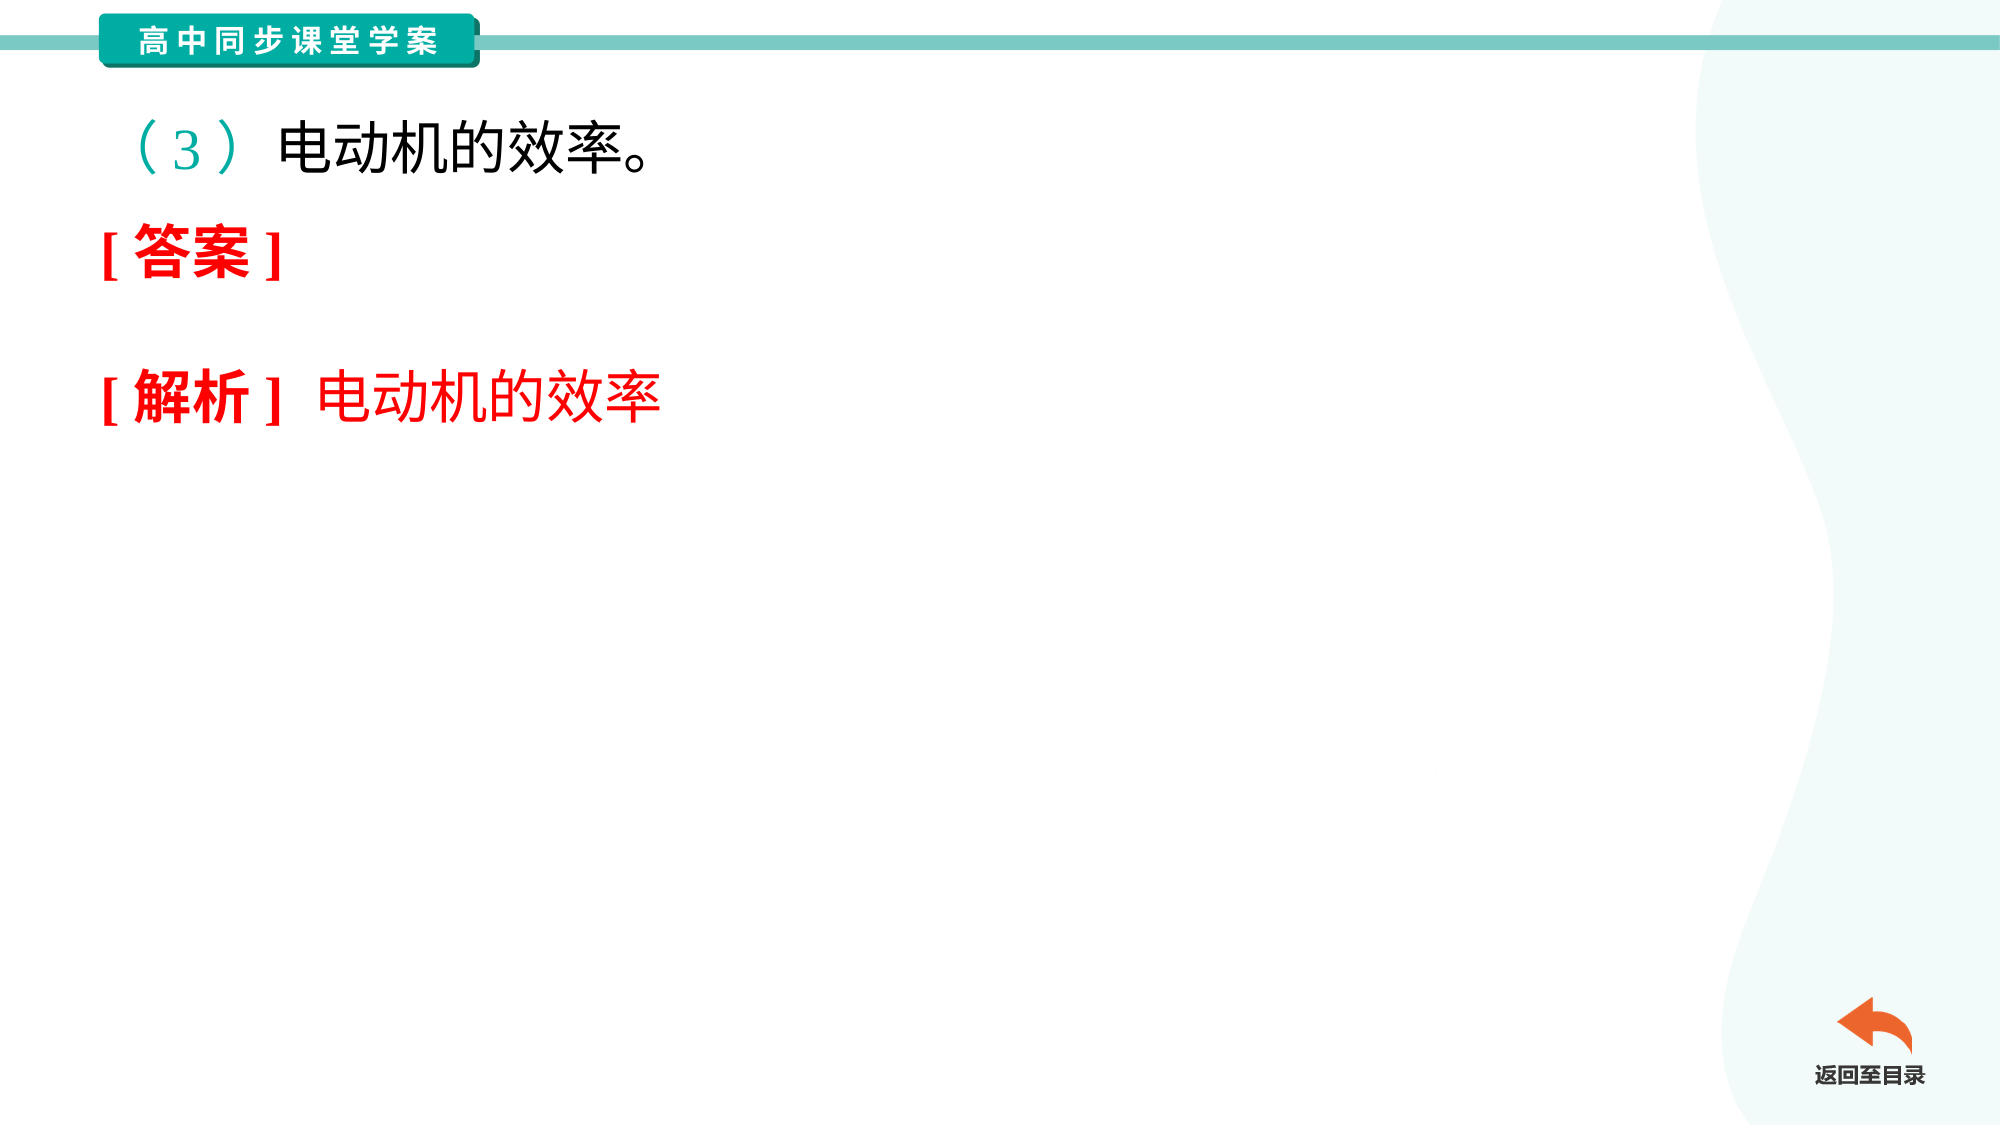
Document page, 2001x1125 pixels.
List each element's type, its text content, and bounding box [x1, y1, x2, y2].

text_box （3）电动机的效率。 [100, 76, 1899, 170]
picture [0, 0, 2000, 1125]
